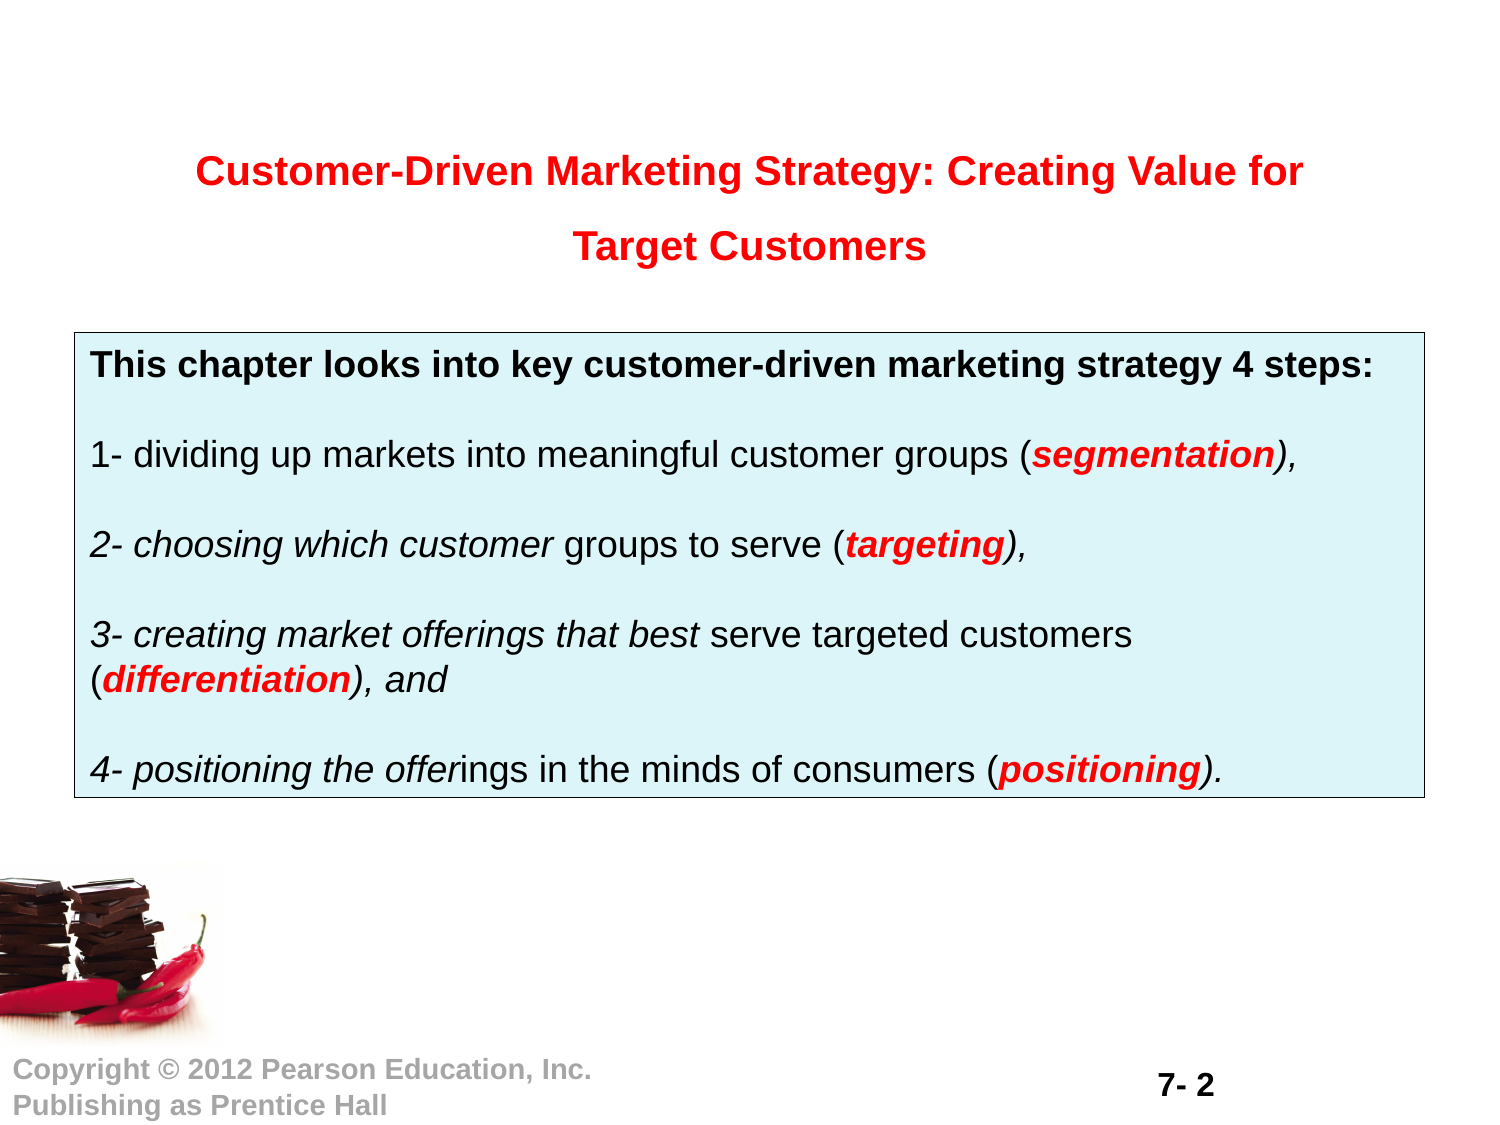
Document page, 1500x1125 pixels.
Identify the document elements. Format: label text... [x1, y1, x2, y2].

picture [0, 862, 225, 1050]
title Customer-Driven Marketing Strategy: Creating Value for Target Customers [112, 99, 1388, 288]
text_box This chapter looks into key customer-driven marketing strategy 4 steps: 1- dividing up markets into meaningful customer groups (segmentation), 2- choosing which customer groups to serve (targeting), 3- creating market offerings that best serve targeted customers (differentiation), and 4- positioning the offerings in the minds of consumers (positioning). [74, 332, 1425, 798]
